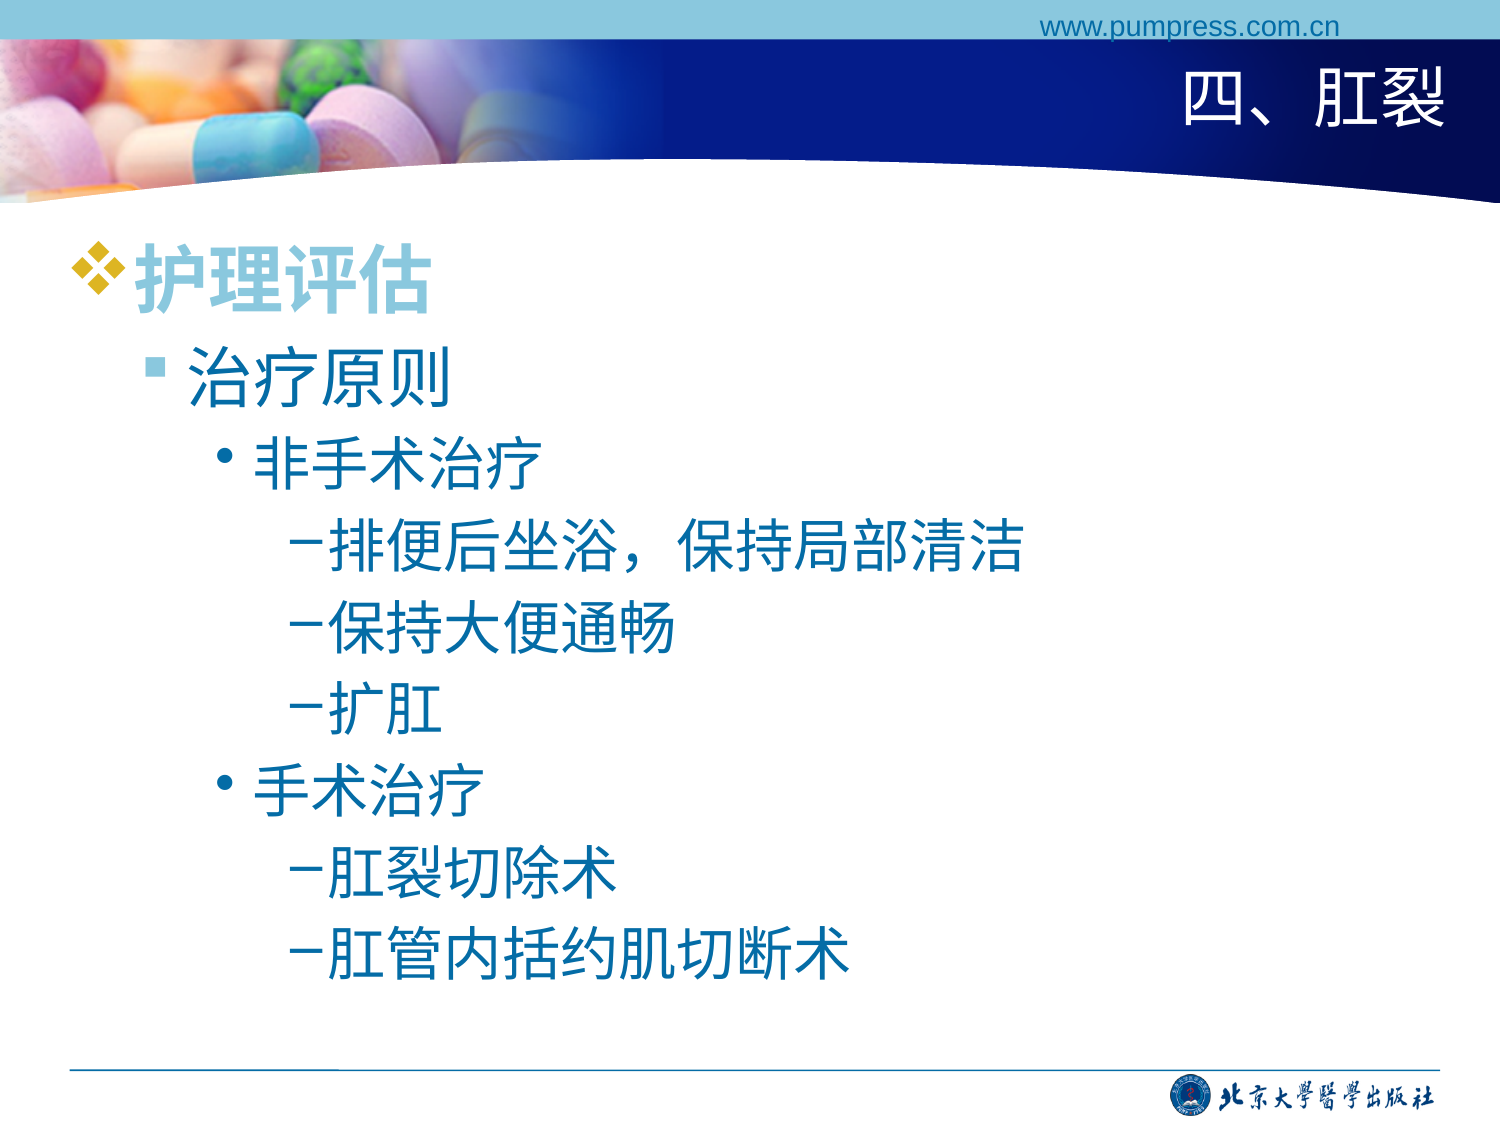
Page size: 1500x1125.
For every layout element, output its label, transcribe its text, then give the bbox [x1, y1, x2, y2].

slide_number www.pumpress.com.cn [1025, 0, 1463, 38]
picture [1170, 1074, 1436, 1118]
picture [0, 40, 1500, 203]
title 四、肛裂 [137, 49, 1463, 143]
list 护理评估 治疗原则 非手术治疗 排便后坐浴，保持局部清洁 保持大便通畅 扩肛 手术治疗 肛裂切除术 肛管内括约肌切断术 [49, 224, 1463, 1026]
